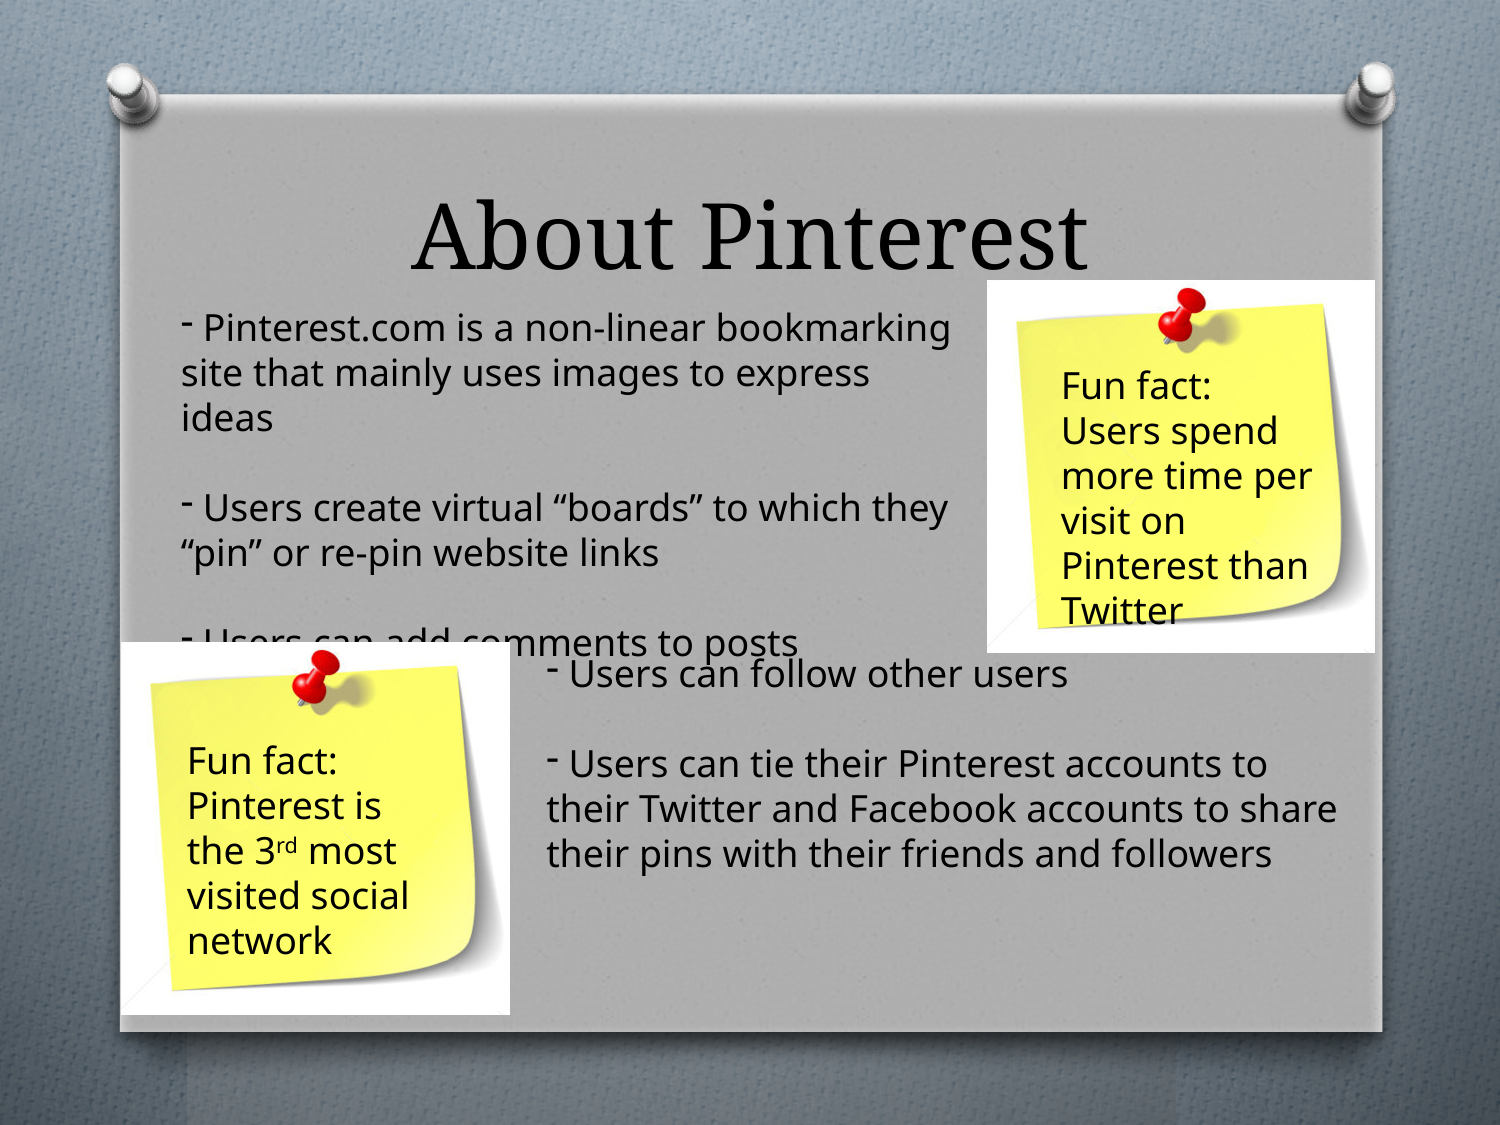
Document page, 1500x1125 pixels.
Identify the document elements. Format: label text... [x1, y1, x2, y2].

title About Pinterest [179, 134, 1323, 332]
picture [987, 280, 1376, 654]
picture [1317, 35, 1439, 156]
picture [121, 642, 510, 1016]
text_box Pinterest.com is a non-linear bookmarking site that mainly uses images to express ideas Users create virtual “boards” to which they “pin” or re-pin website links Users can add comments to posts [166, 296, 973, 672]
text_box Users can follow other users Users can tie their Pinterest accounts to their Twitter and Facebook accounts to share their pins with their friends and followers [531, 642, 1375, 883]
picture [75, 29, 198, 153]
